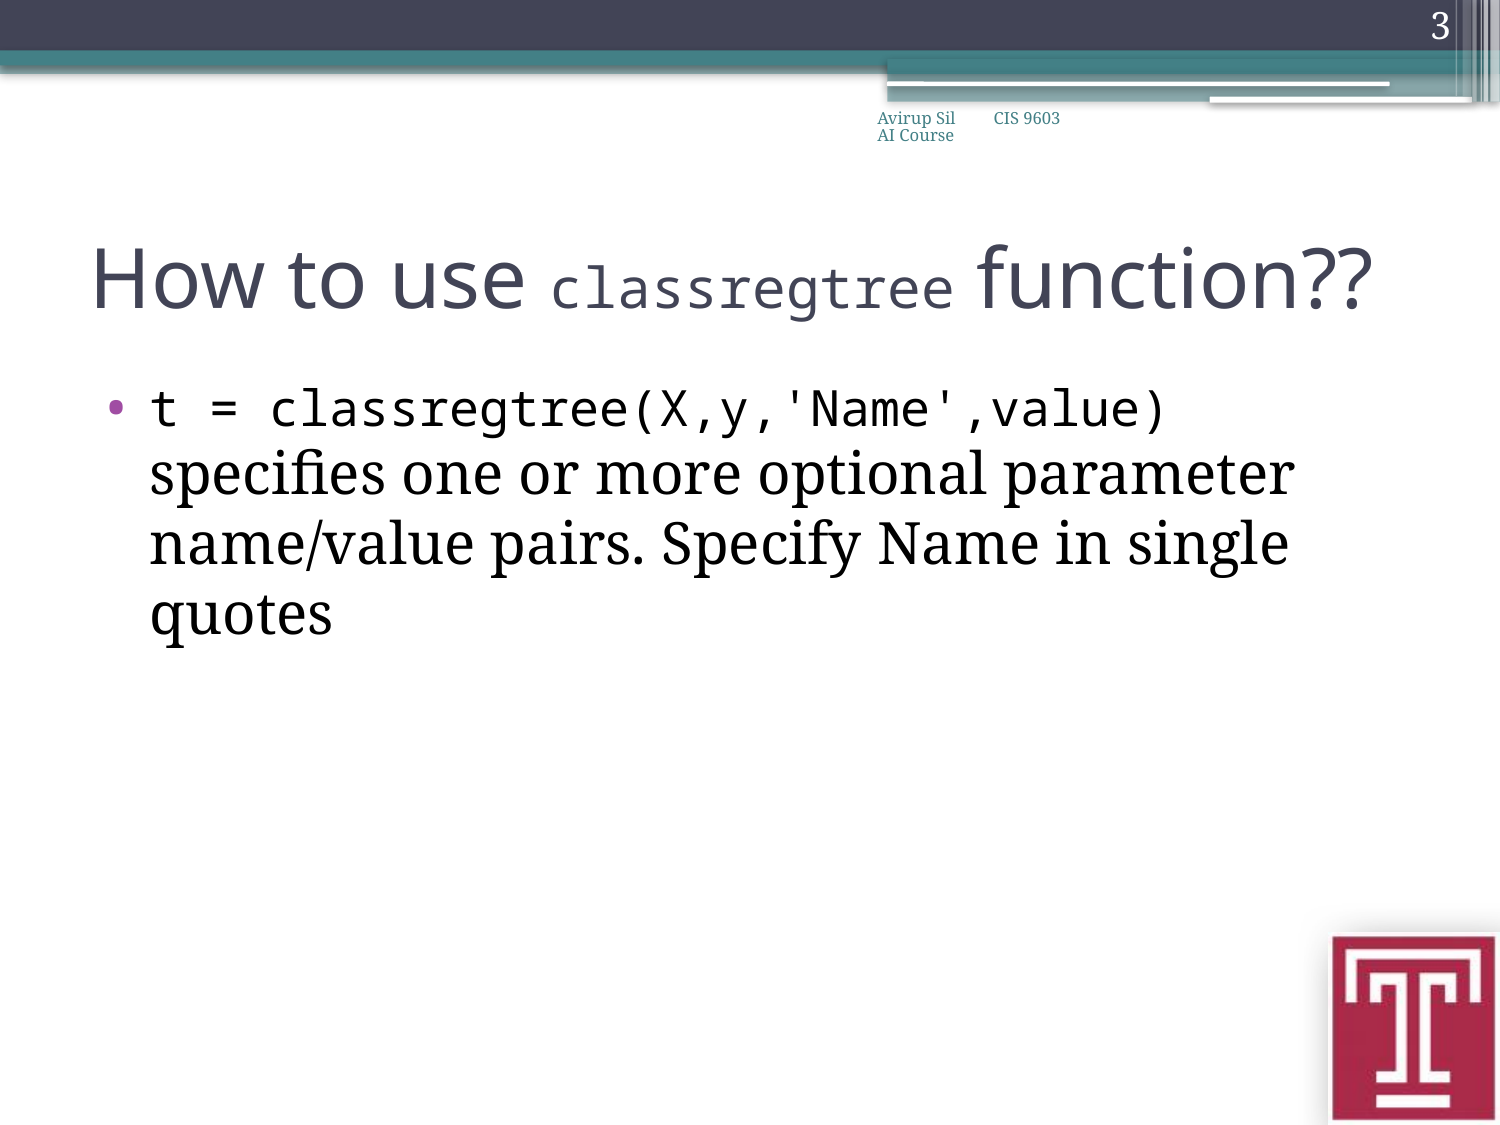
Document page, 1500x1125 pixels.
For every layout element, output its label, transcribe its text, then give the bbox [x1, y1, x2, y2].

list t = classregtree(X,y,'Name',value) specifies one or more optional parameter name/value pairs. Specify Name in single quotes [75, 368, 1425, 1079]
slide_number 3 [1341, 0, 1466, 61]
title How to use classregtree function?? [75, 187, 1425, 363]
picture [1327, 932, 1500, 1125]
footer Avirup Sil CIS 9603 AI Course [862, 100, 1080, 176]
